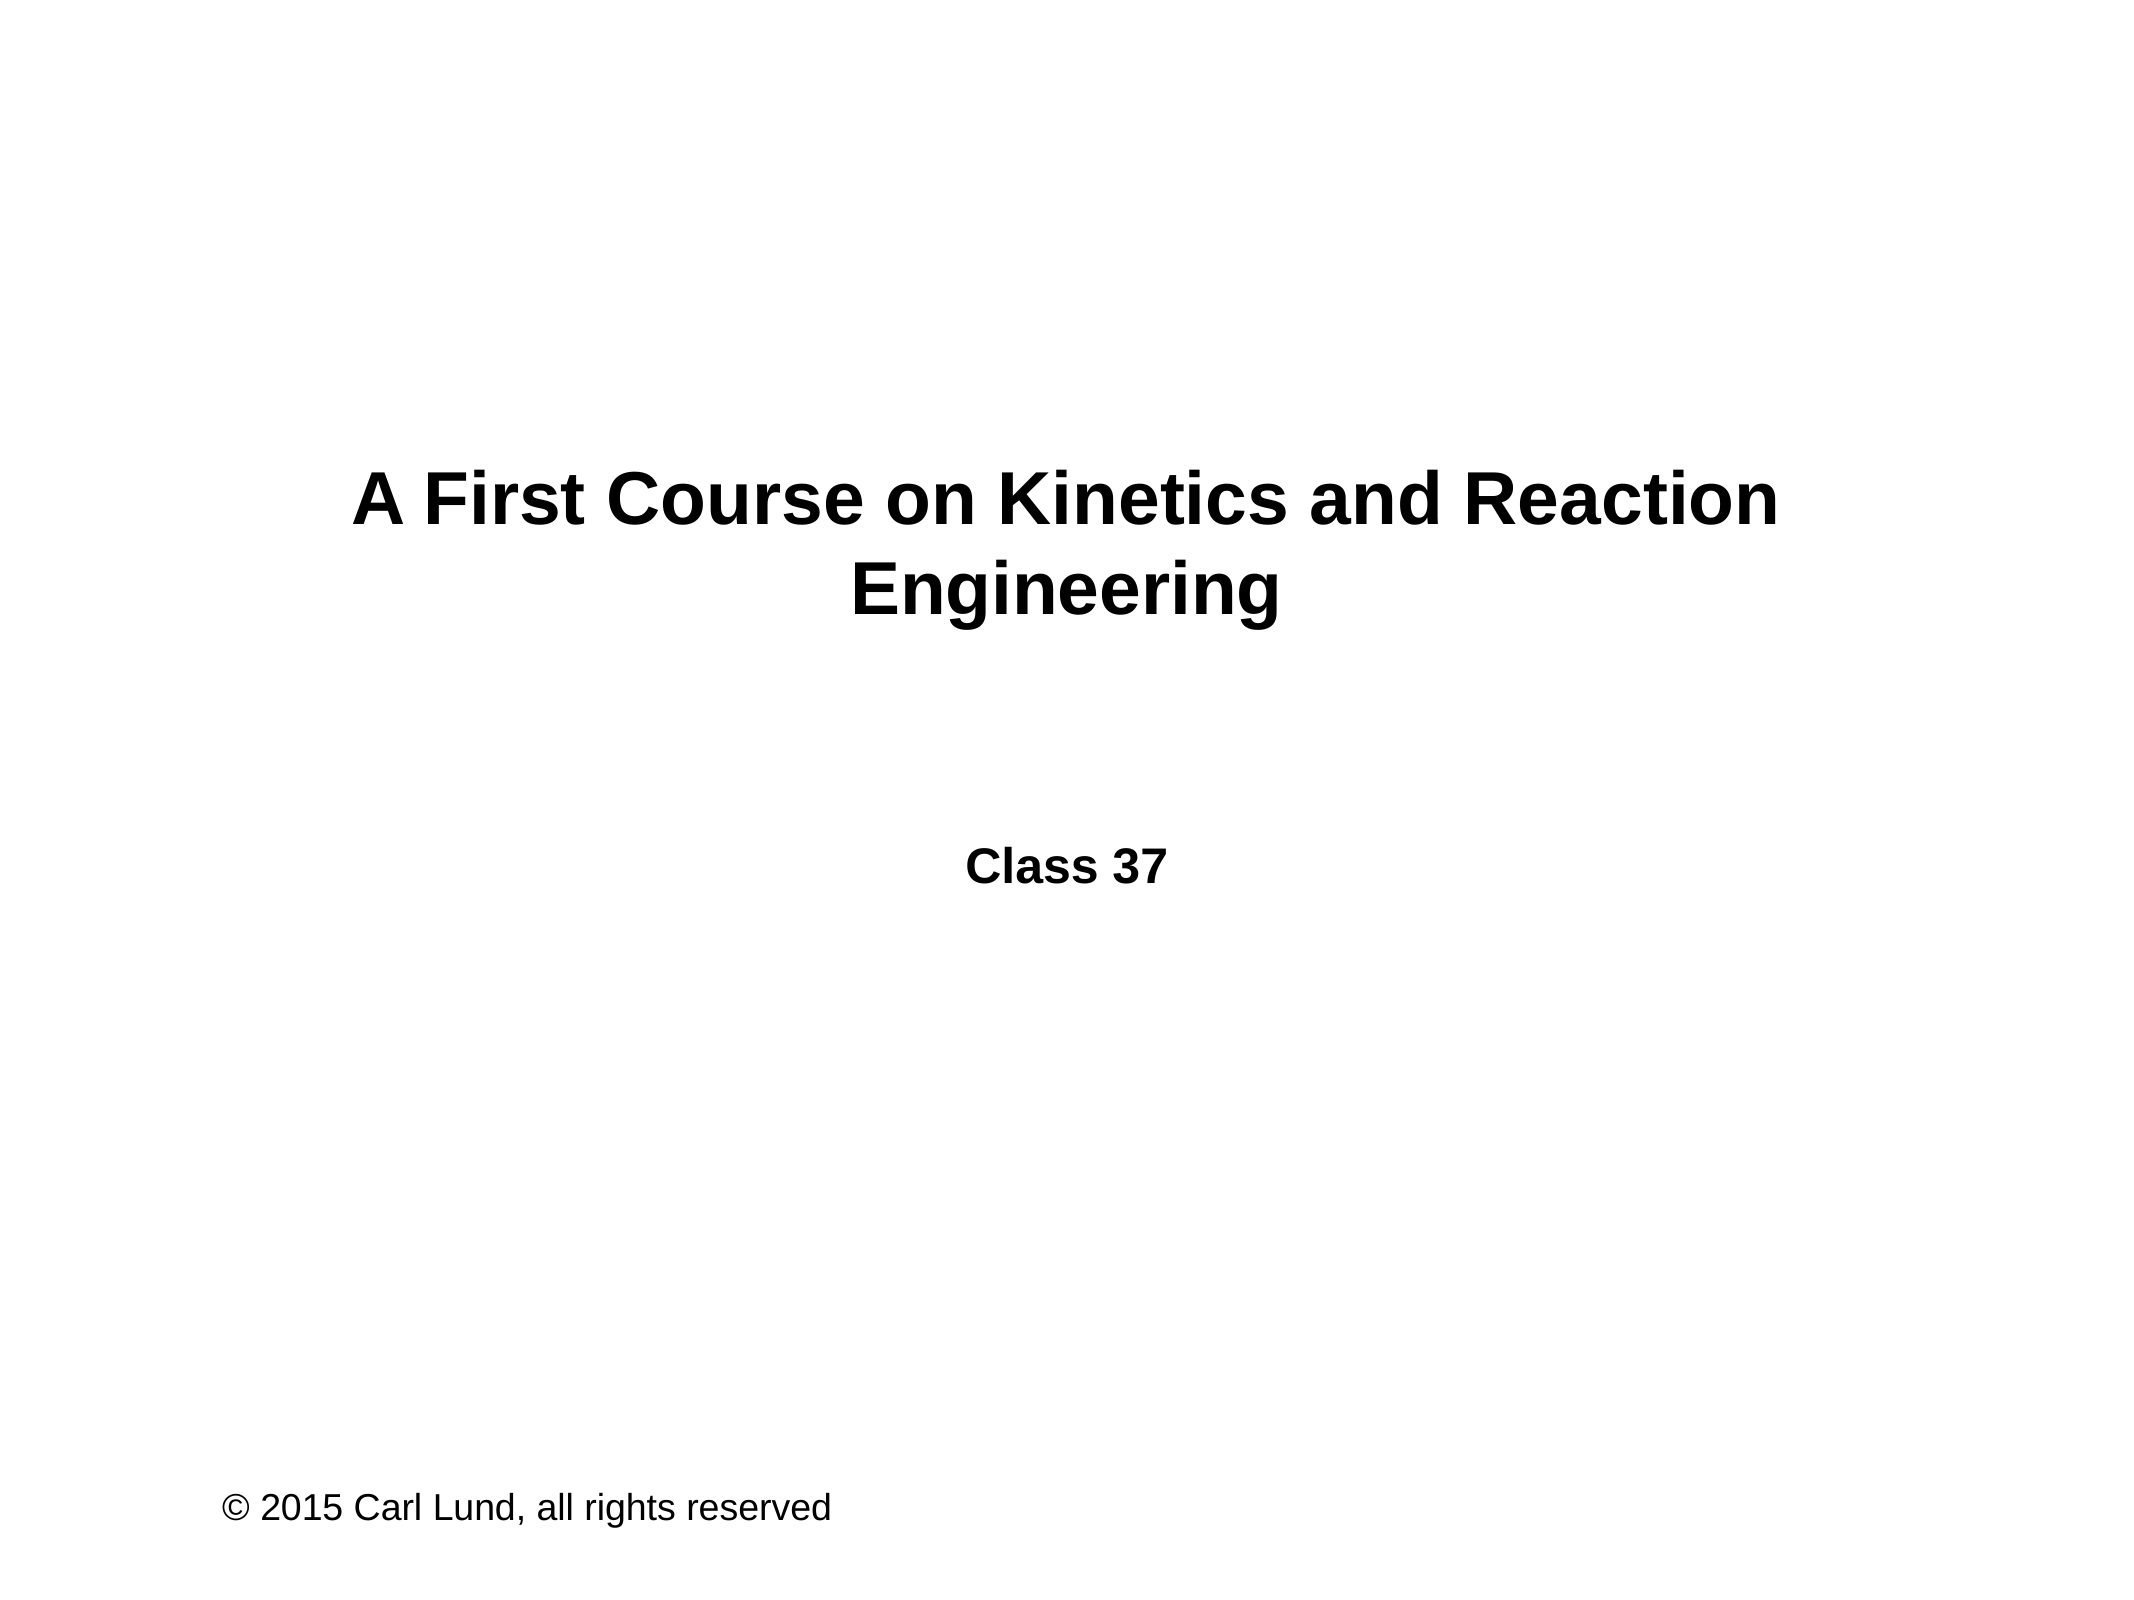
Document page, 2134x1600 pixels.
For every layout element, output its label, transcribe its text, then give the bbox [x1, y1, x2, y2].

title A First Course on Kinetics and Reaction Engineering [208, 268, 1925, 811]
list Class 37 [208, 825, 1925, 1461]
